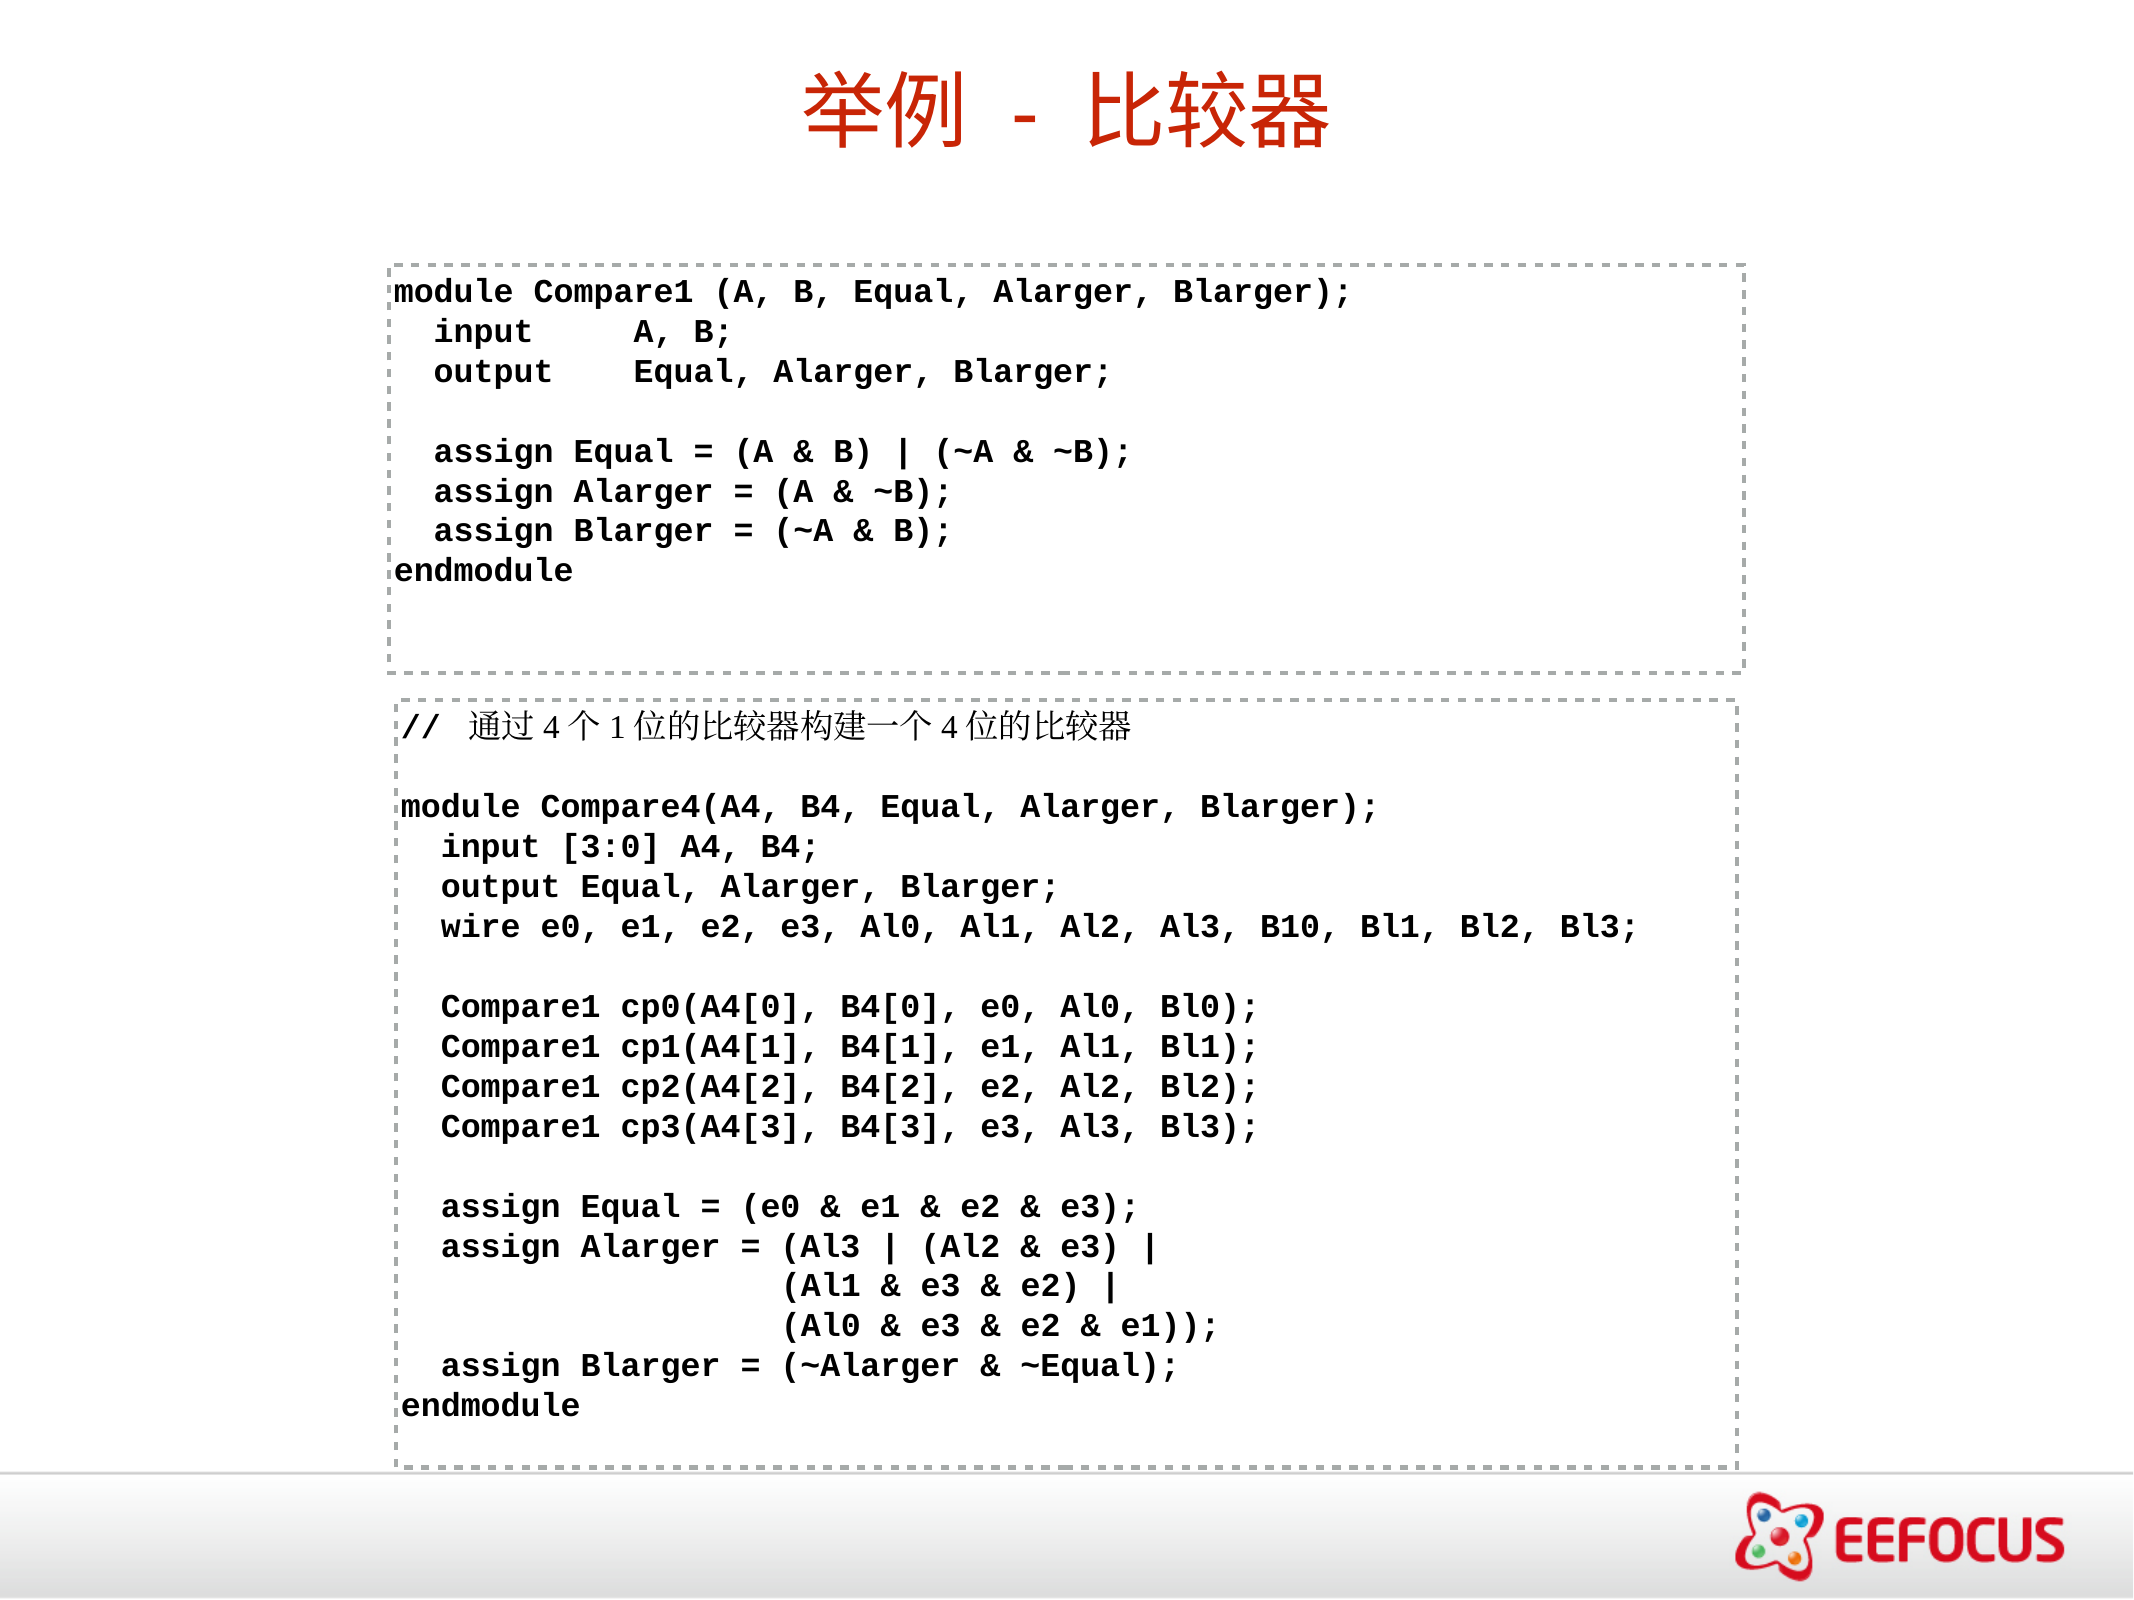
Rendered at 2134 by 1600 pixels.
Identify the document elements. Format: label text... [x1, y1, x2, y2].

text_box // 通过4个1位的比较器构建一个4位的比较器 module Compare4(A4, B4, Equal, Alarger, Blarger); input [3:0] A4, B4; output Equal, Alarger, Blarger; wire e0, e1, e2, e3, Al0, Al1, Al2, Al3, B10, Bl1, Bl2, Bl3; Compare1 cp0(A4[0], B4[0], e0, Al0, Bl0); Compare1 cp1(A4[1], B4[1], e1, Al1, Bl1); Compare1 cp2(A4[2], B4[2], e2, Al2, Bl2); Compare1 cp3(A4[3], B4[3], e3, Al3, Bl3); assign Equal = (e0 & e1 & e2 & e3); assign Alarger = (Al3 | (Al2 & e3) | (Al1 & e3 & e2) | (Al0 & e3 & e2 & e1)); assign Blarger = (~Alarger & ~Equal); endmodule [396, 700, 1737, 1468]
text_box module Compare1 (A, B, Equal, Alarger, Blarger); input A, B; output Equal, Alarger, Blarger; assign Equal = (A & B) | (~A & ~B); assign Alarger = (A & ~B); assign Blarger = (~A & B); endmodule [389, 264, 1745, 673]
title 举例 - 比较器 [106, 0, 2028, 220]
picture [0, 0, 2134, 1600]
